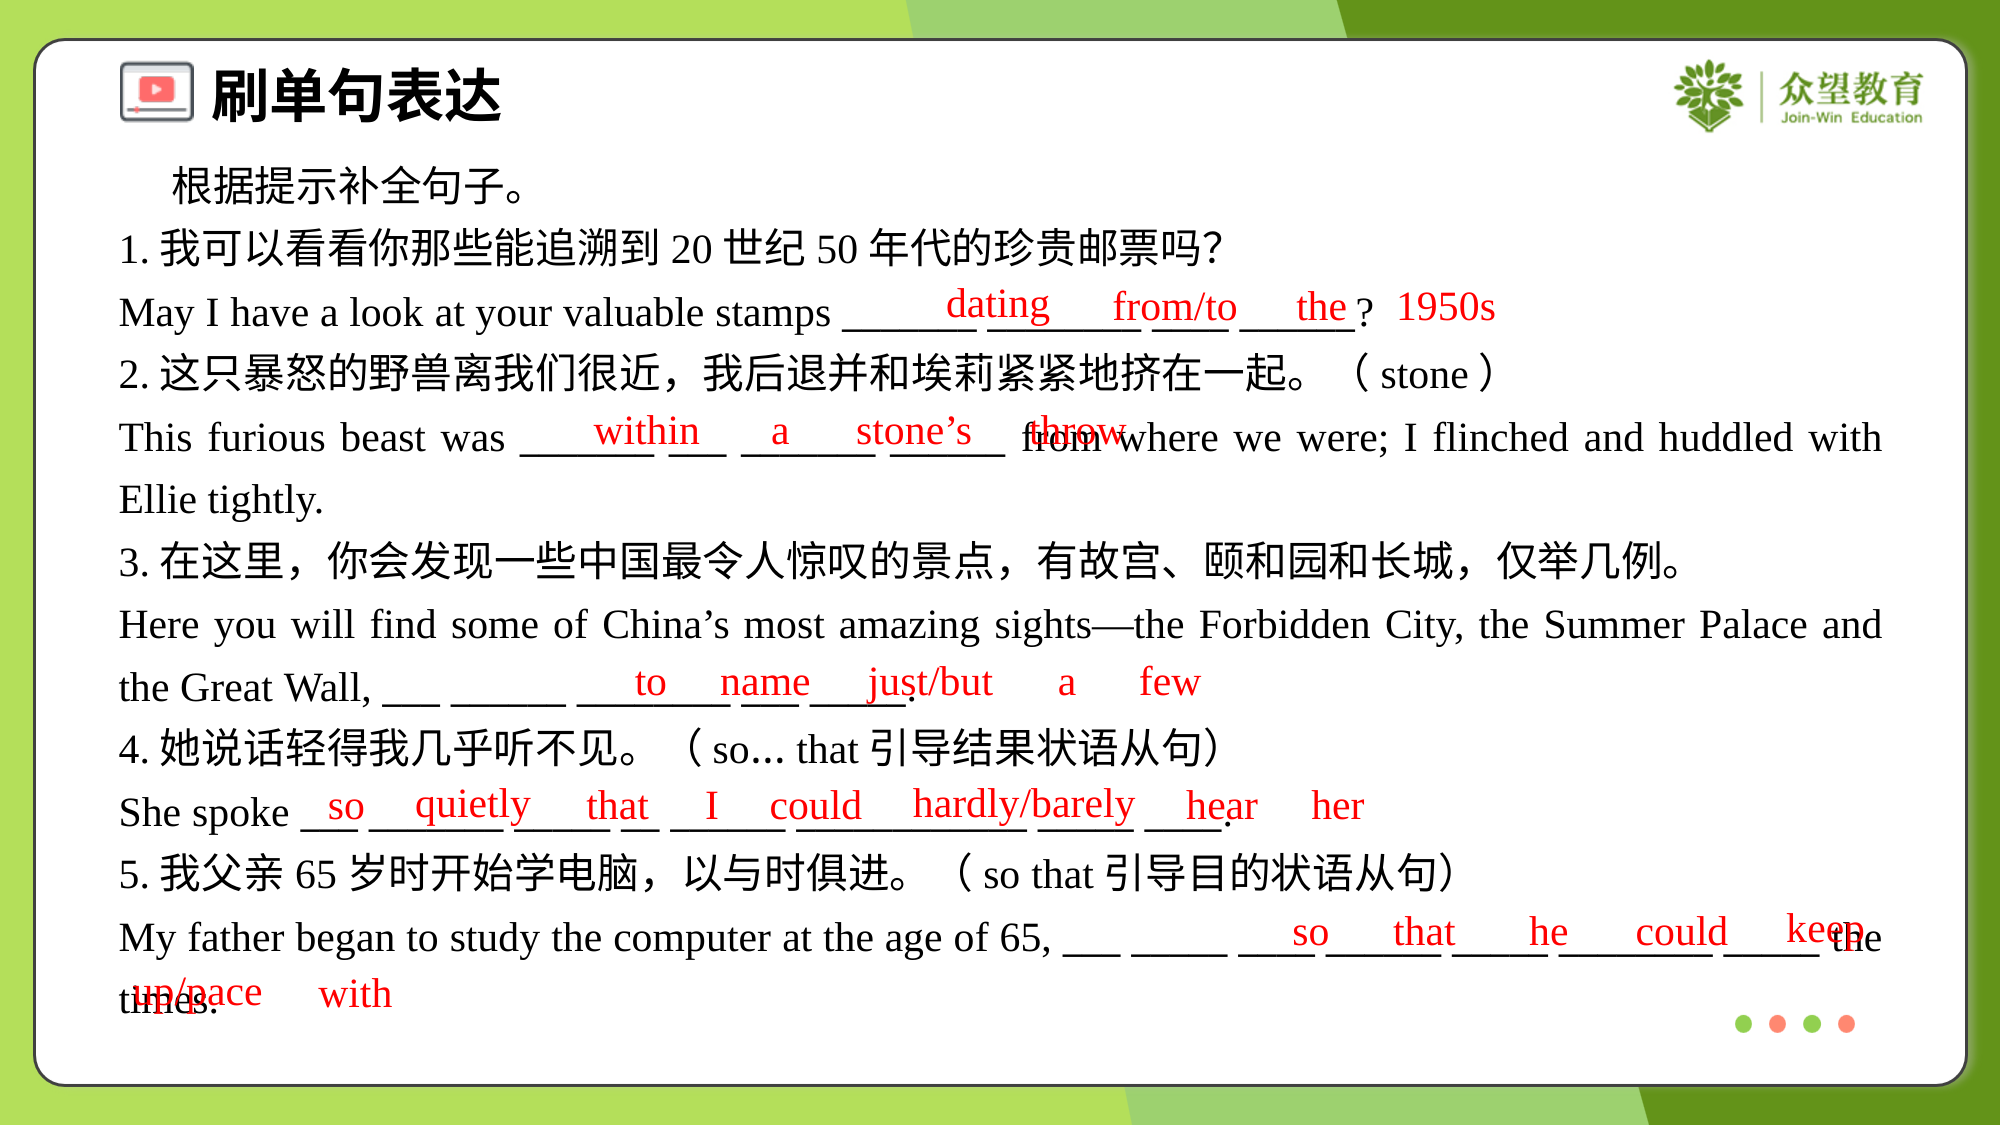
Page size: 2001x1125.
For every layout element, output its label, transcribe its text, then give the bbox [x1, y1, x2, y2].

text_box within [589, 390, 705, 449]
text_box to [630, 640, 672, 699]
text_box he [1524, 890, 1574, 949]
text_box from/to [1108, 265, 1243, 324]
text_box could [765, 765, 867, 824]
text_box the [1291, 265, 1352, 324]
text_box few [1134, 640, 1207, 699]
text_box 根据提示补全句子。 1.我可以看看你那些能追溯到20世纪50年代的珍贵邮票吗？ May I have a look at your valuable stamps _______ ________ ____ ______? [118, 146, 1883, 329]
text_box that [1388, 890, 1461, 949]
text_box a [766, 390, 795, 449]
text_box her [1306, 765, 1370, 824]
text_box a [1053, 640, 1081, 699]
text_box could [1631, 890, 1733, 949]
text_box up/pace [128, 951, 268, 1009]
text_box 2.这只暴怒的野兽离我们很近，我后退并和埃莉紧紧地挤在一起。（stone） This furious beast was _______ ___ _______ ______ from where we were; I flinched and huddled with Ellie tightly. [118, 334, 1883, 517]
text_box with [313, 953, 398, 1011]
picture [0, 0, 2000, 1125]
text_box 5.我父亲65岁时开始学电脑，以与时俱进。（so that引导目的状语从句） My father began to study the computer at the age of 65, ___ _____ ____ ______ _____ ________ _____ the times. [118, 834, 1883, 1017]
text_box so [323, 765, 370, 824]
text_box throw [1024, 390, 1132, 449]
text_box stone’s [851, 390, 977, 449]
text_box 1950s [1391, 265, 1501, 324]
text_box hardly/barely [908, 763, 1140, 822]
text_box keep [1781, 888, 1870, 947]
text_box just/but [863, 640, 998, 699]
text_box I [700, 765, 724, 824]
text_box 4.她说话轻得我几乎听不见。（so… that引导结果状语从句） She spoke ___ _______ _____ __ ______ ____________ _____ ____. [118, 709, 1883, 830]
text_box that [581, 765, 654, 824]
text_box dating [941, 263, 1055, 322]
text_box 3.在这里，你会发现一些中国最令人惊叹的景点，有故宫、颐和园和长城，仅举几例。 Here you will find some of China’s most amazing sights—the Forbidden City, the Summer Palace and the Great Wall, ___ ______ ________ ___ _____. [118, 522, 1883, 705]
text_box quietly [410, 763, 536, 822]
text_box name [715, 640, 816, 699]
text_box so [1288, 890, 1335, 949]
text_box hear [1181, 765, 1263, 824]
